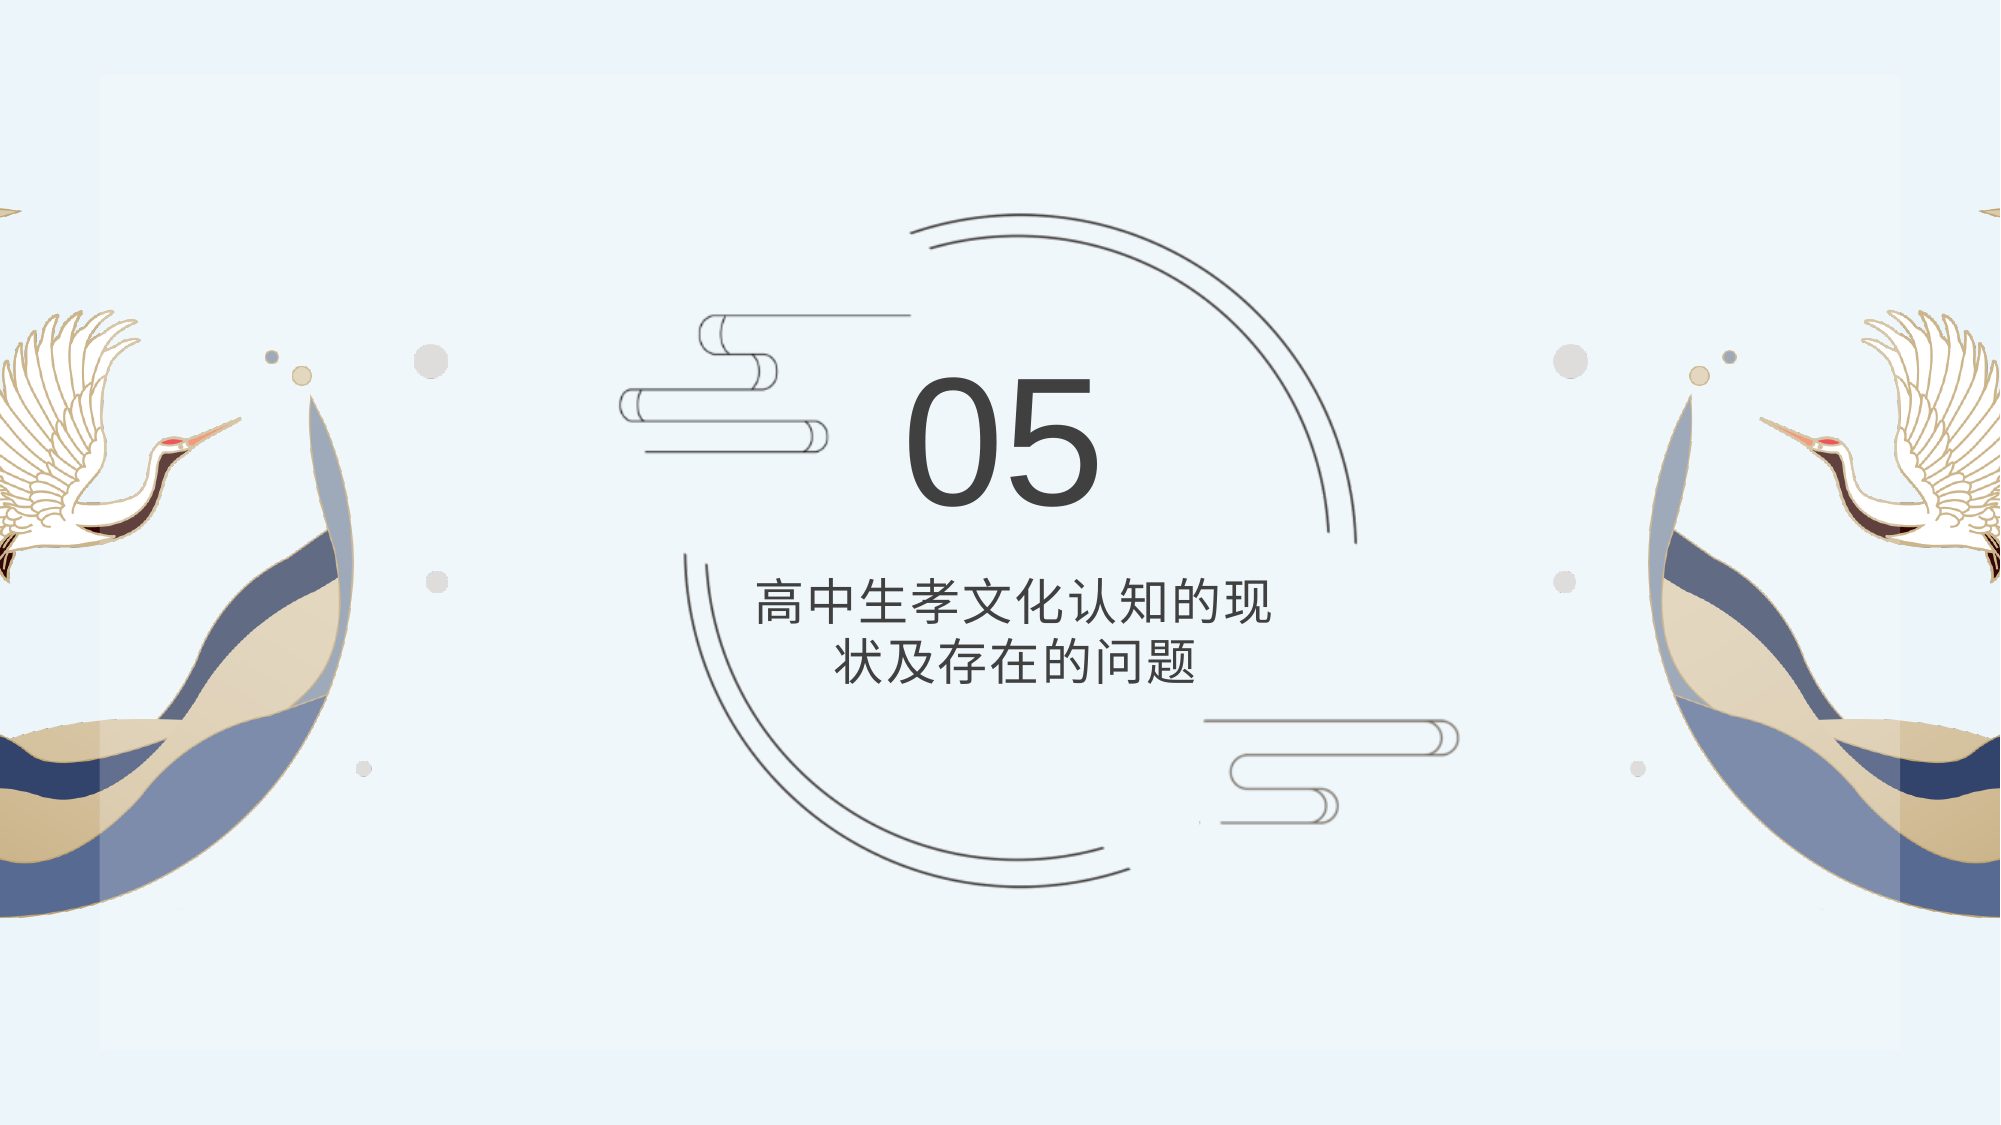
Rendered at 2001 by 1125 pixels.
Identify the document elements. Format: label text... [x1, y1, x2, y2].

text_box 05 [882, 314, 1126, 552]
picture [0, 207, 99, 918]
title 高中生孝文化认知的现状及存在的问题 [726, 562, 1304, 699]
title 提升高中生孝文化认知的几点建议 [99, 207, 448, 918]
picture [1901, 207, 2000, 918]
picture [585, 159, 1501, 966]
title 提升高中生孝文化认知的几点建议 [1553, 207, 1901, 918]
